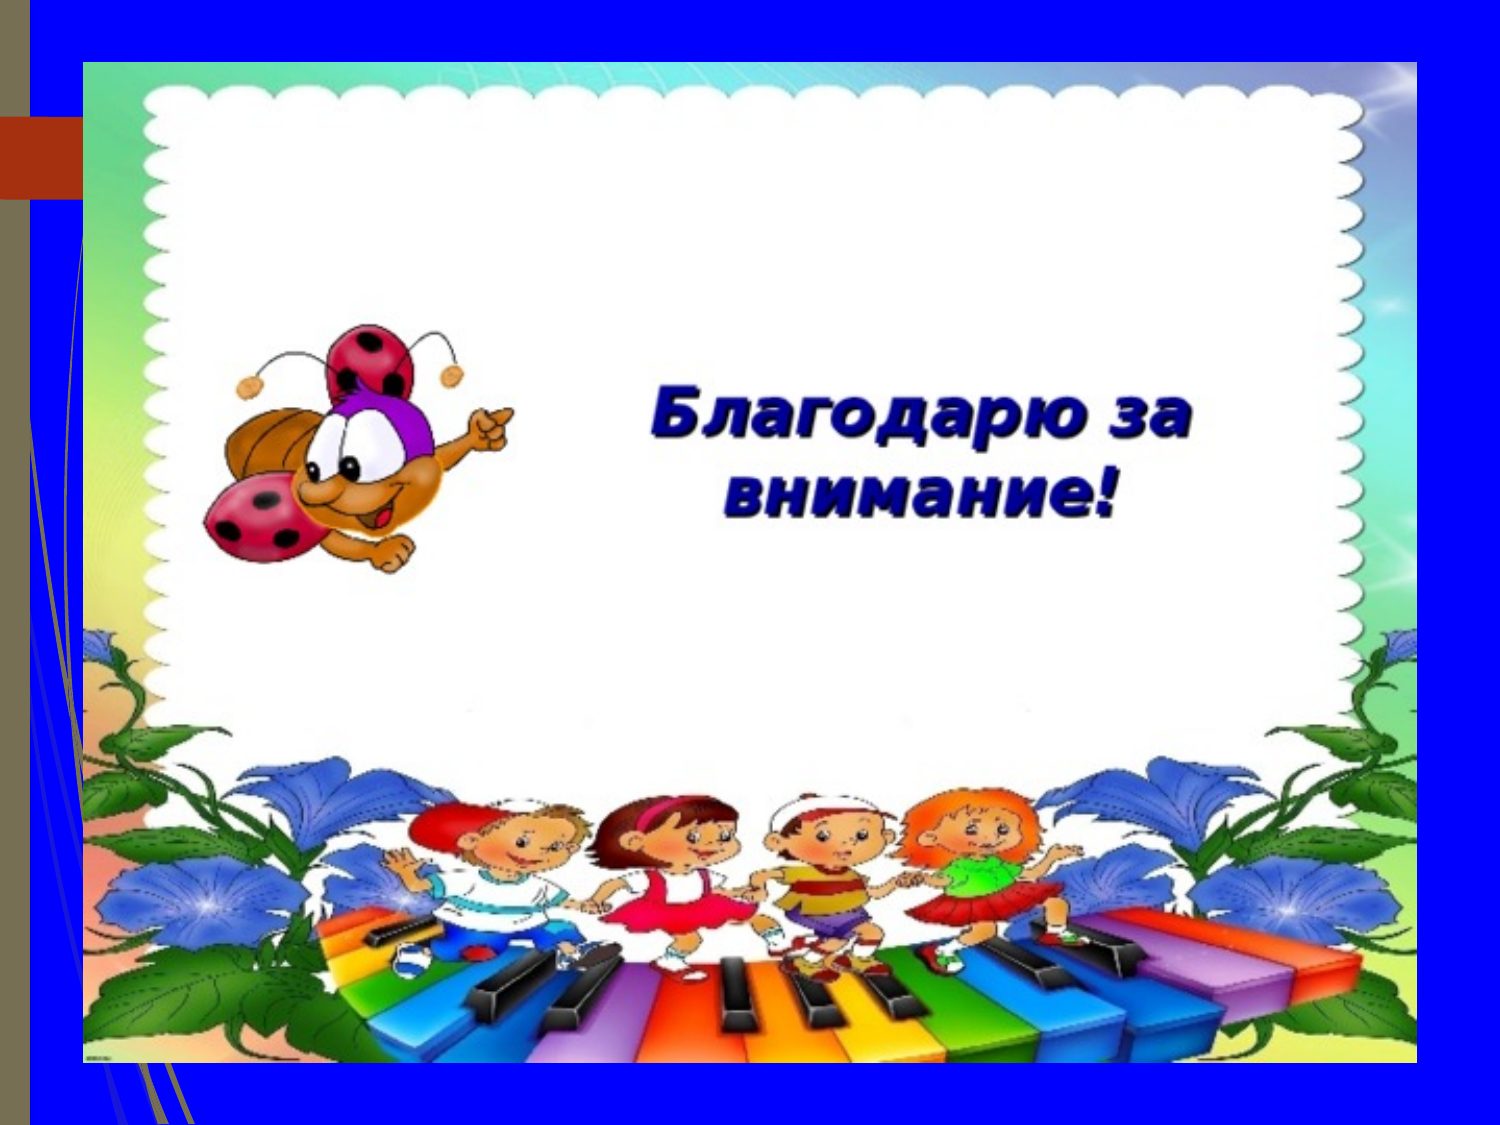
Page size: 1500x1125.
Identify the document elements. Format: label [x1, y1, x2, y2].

picture [83, 62, 1417, 1063]
